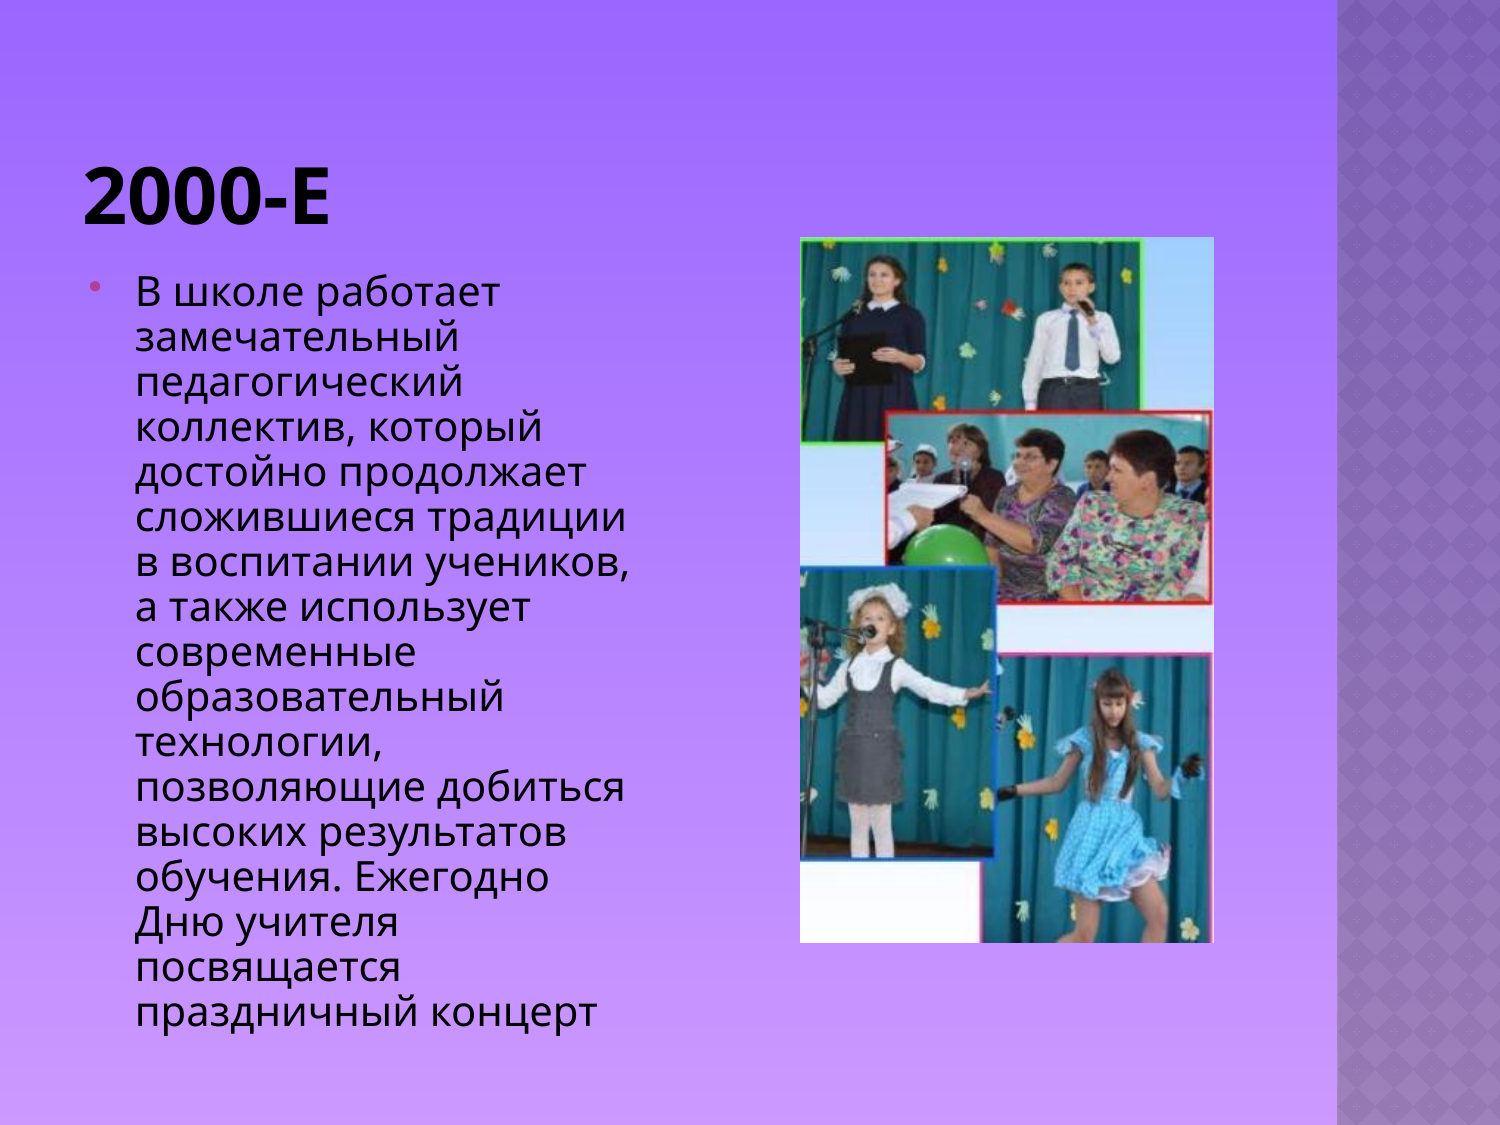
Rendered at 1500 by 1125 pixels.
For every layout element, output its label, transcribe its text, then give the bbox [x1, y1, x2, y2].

title 2000-е [75, 52, 1263, 240]
list В школе работает замечательный педагогический коллектив, который достойно продолжает сложившиеся традиции в воспитании учеников, а также использует современные образовательный технологии, позволяющие добиться высоких результатов обучения. Ежегодно Дню учителя посвящается праздничный концерт [74, 262, 653, 1006]
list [799, 237, 1215, 943]
